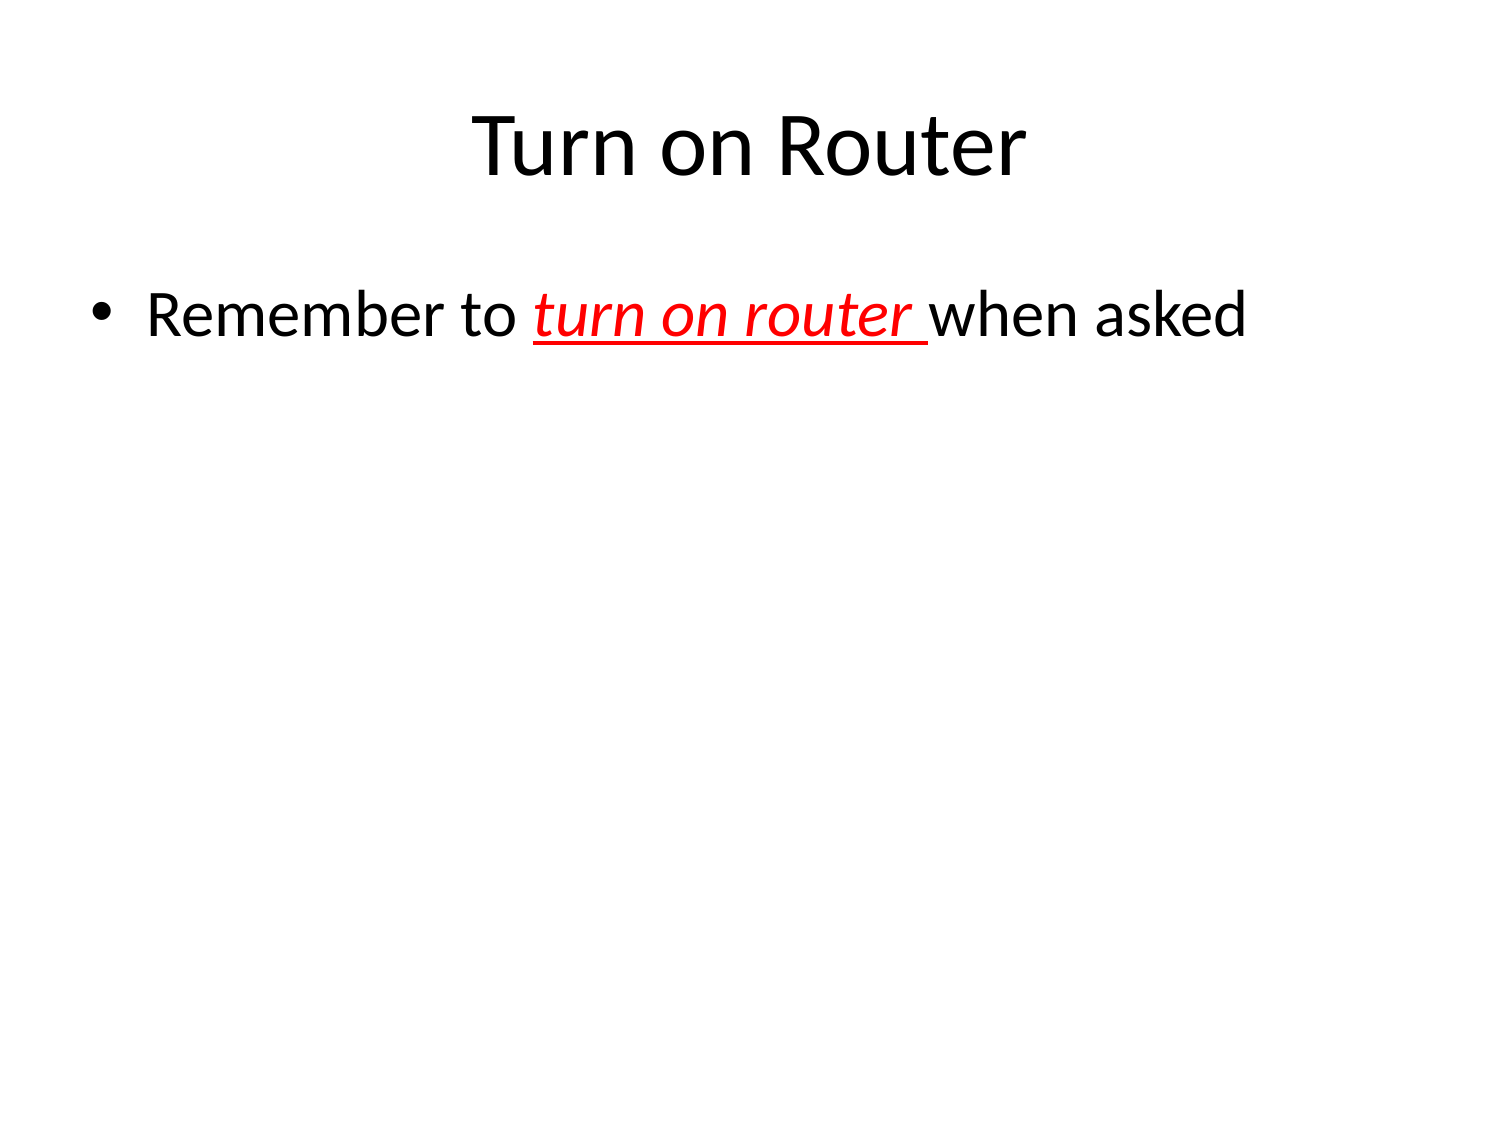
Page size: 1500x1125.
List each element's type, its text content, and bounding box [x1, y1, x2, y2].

list Remember to turn on router when asked [75, 262, 1425, 1005]
title Turn on Router [75, 45, 1425, 233]
